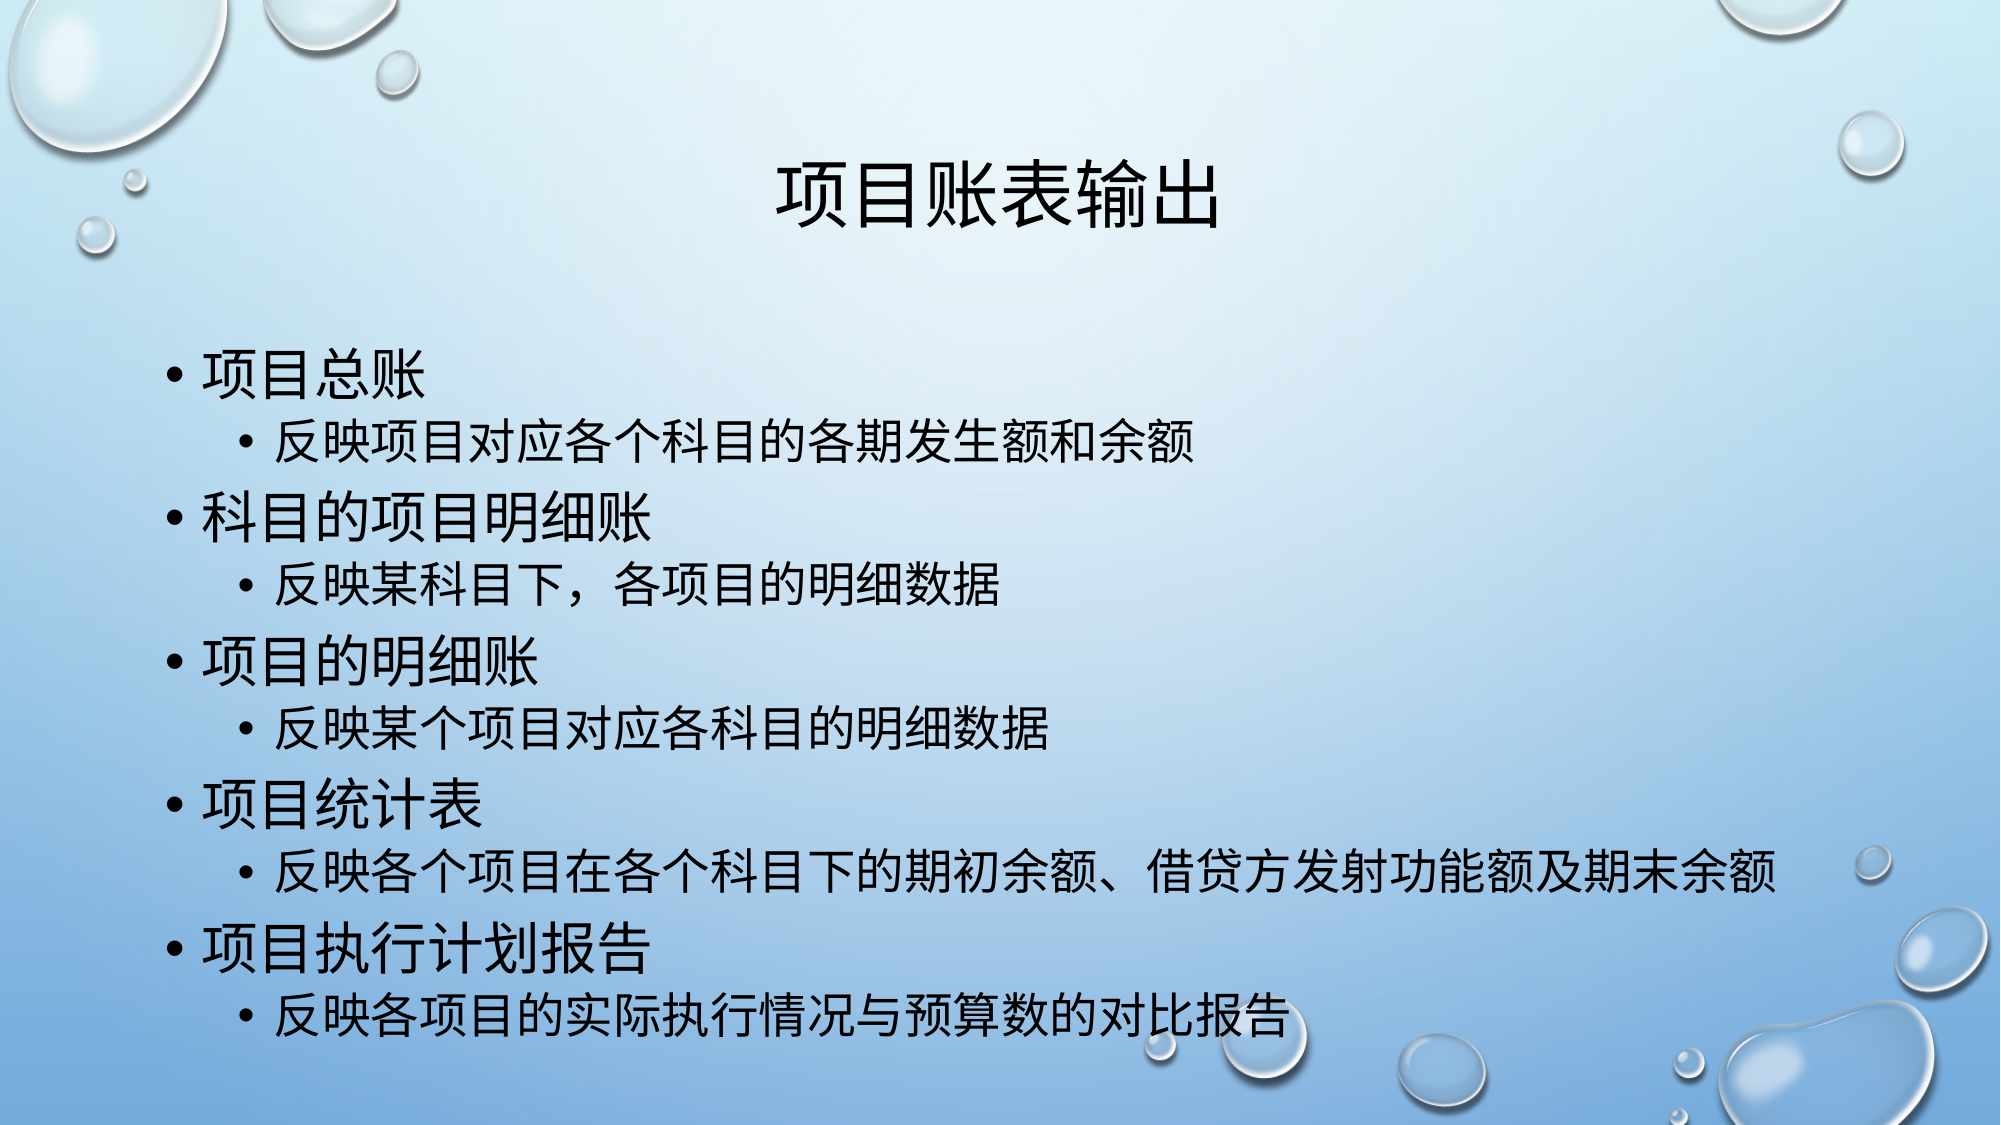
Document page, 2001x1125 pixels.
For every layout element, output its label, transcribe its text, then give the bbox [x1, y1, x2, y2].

picture [0, 0, 2000, 1125]
title 项目账表输出 [149, 67, 1851, 329]
list 项目总账 反映项目对应各个科目的各期发生额和余额 科目的项目明细账 反映某科目下，各项目的明细数据 项目的明细账 反映某个项目对应各科目的明细数据 项目统计表 反映各个项目在各个科目下的期初余额、借贷方发射功能额及期末余额 项目执行计划报告 反映各项目的实际执行情况与预算数的对比报告 [149, 339, 1850, 1058]
